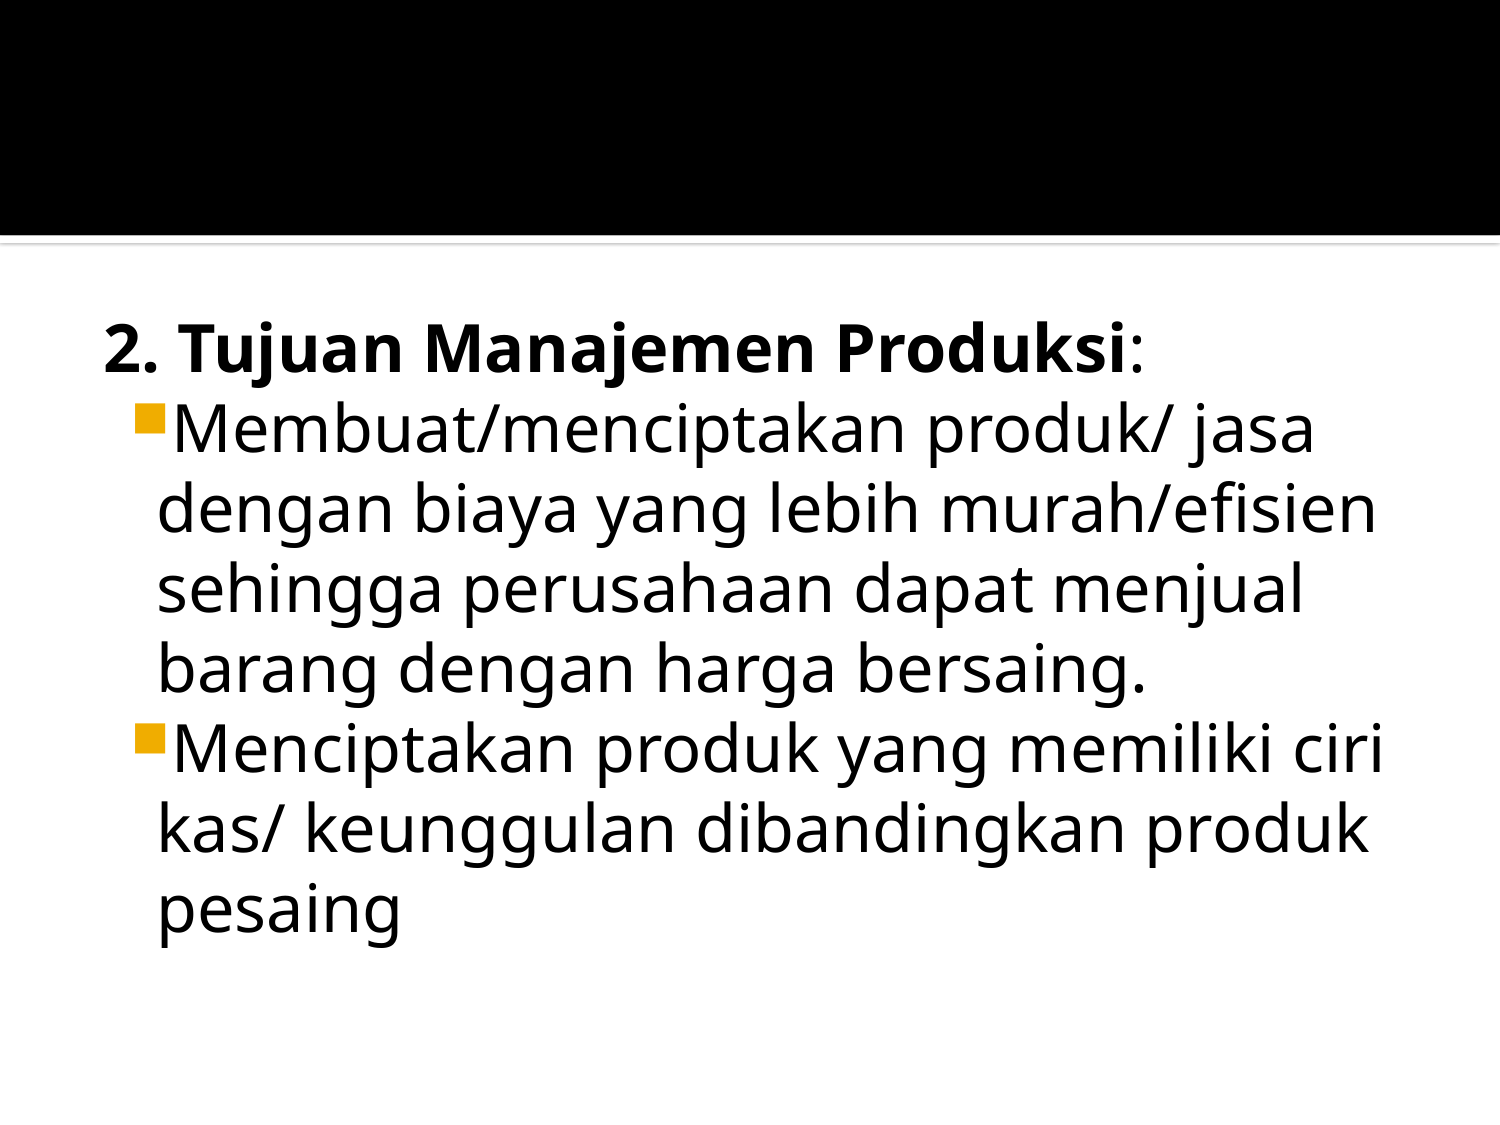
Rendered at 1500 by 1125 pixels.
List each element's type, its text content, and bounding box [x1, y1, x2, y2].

list 2. Tujuan Manajemen Produksi: Membuat/menciptakan produk/ jasa dengan biaya yang lebih murah/efisien sehingga perusahaan dapat menjual barang dengan harga bersaing. Menciptakan produk yang memiliki ciri kas/ keunggulan dibandingkan produk pesaing [75, 291, 1425, 1050]
